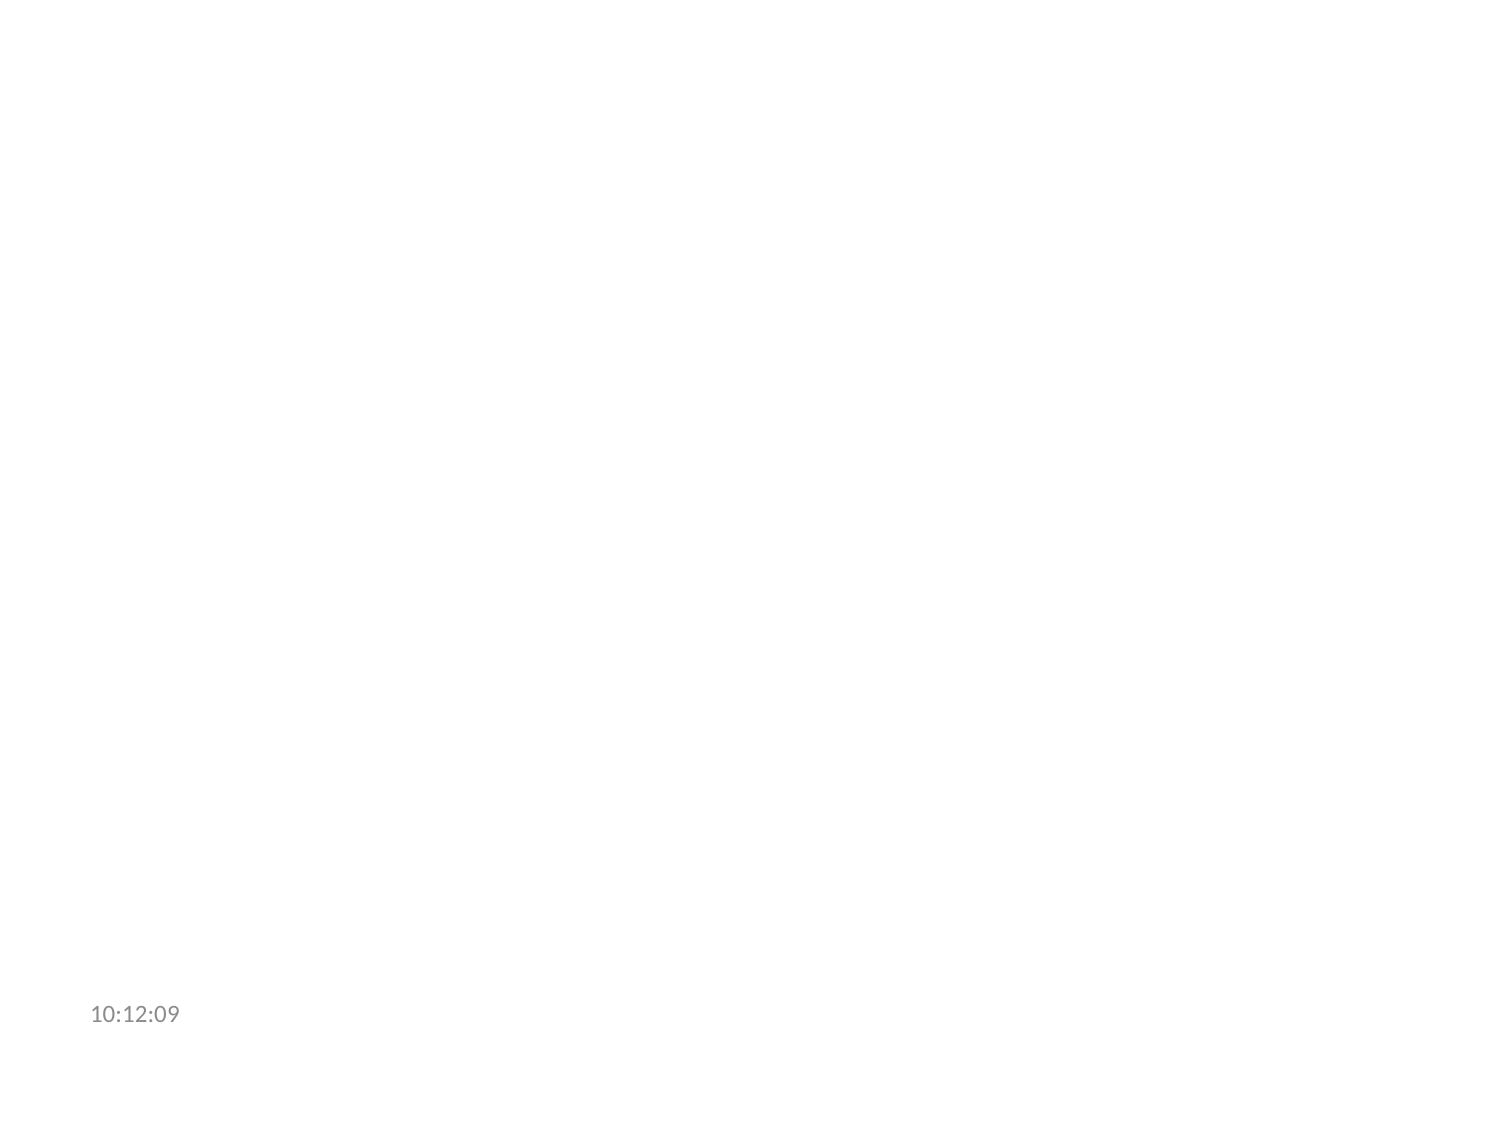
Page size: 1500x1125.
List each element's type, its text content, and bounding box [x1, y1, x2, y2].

text_box 15:35:09 [75, 982, 425, 1043]
